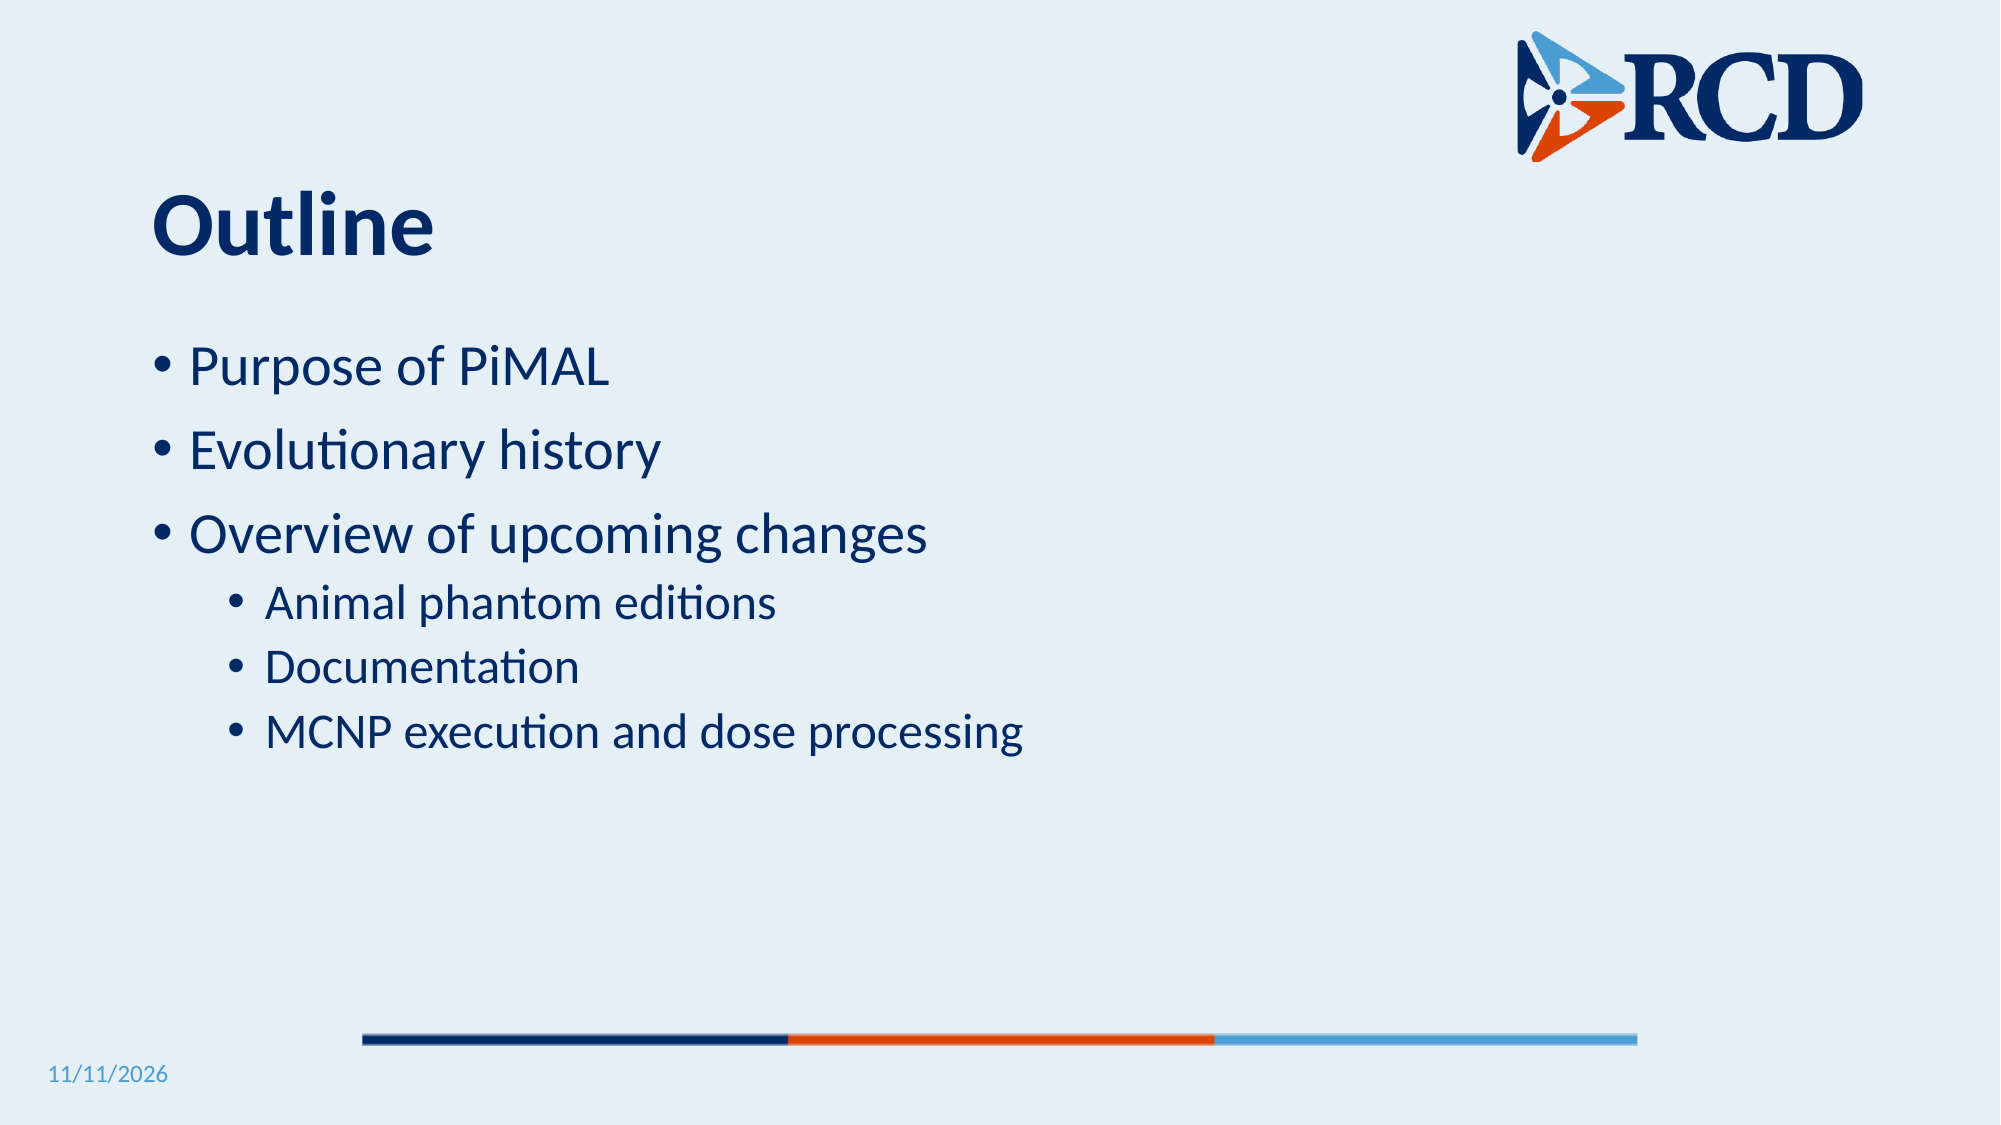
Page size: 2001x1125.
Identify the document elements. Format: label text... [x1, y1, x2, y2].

title Outline [137, 143, 1863, 309]
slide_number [32, 1042, 483, 1103]
list Purpose of PiMAL Evolutionary history Overview of upcoming changes Animal phantom editions Documentation MCNP execution and dose processing [137, 328, 1863, 1014]
